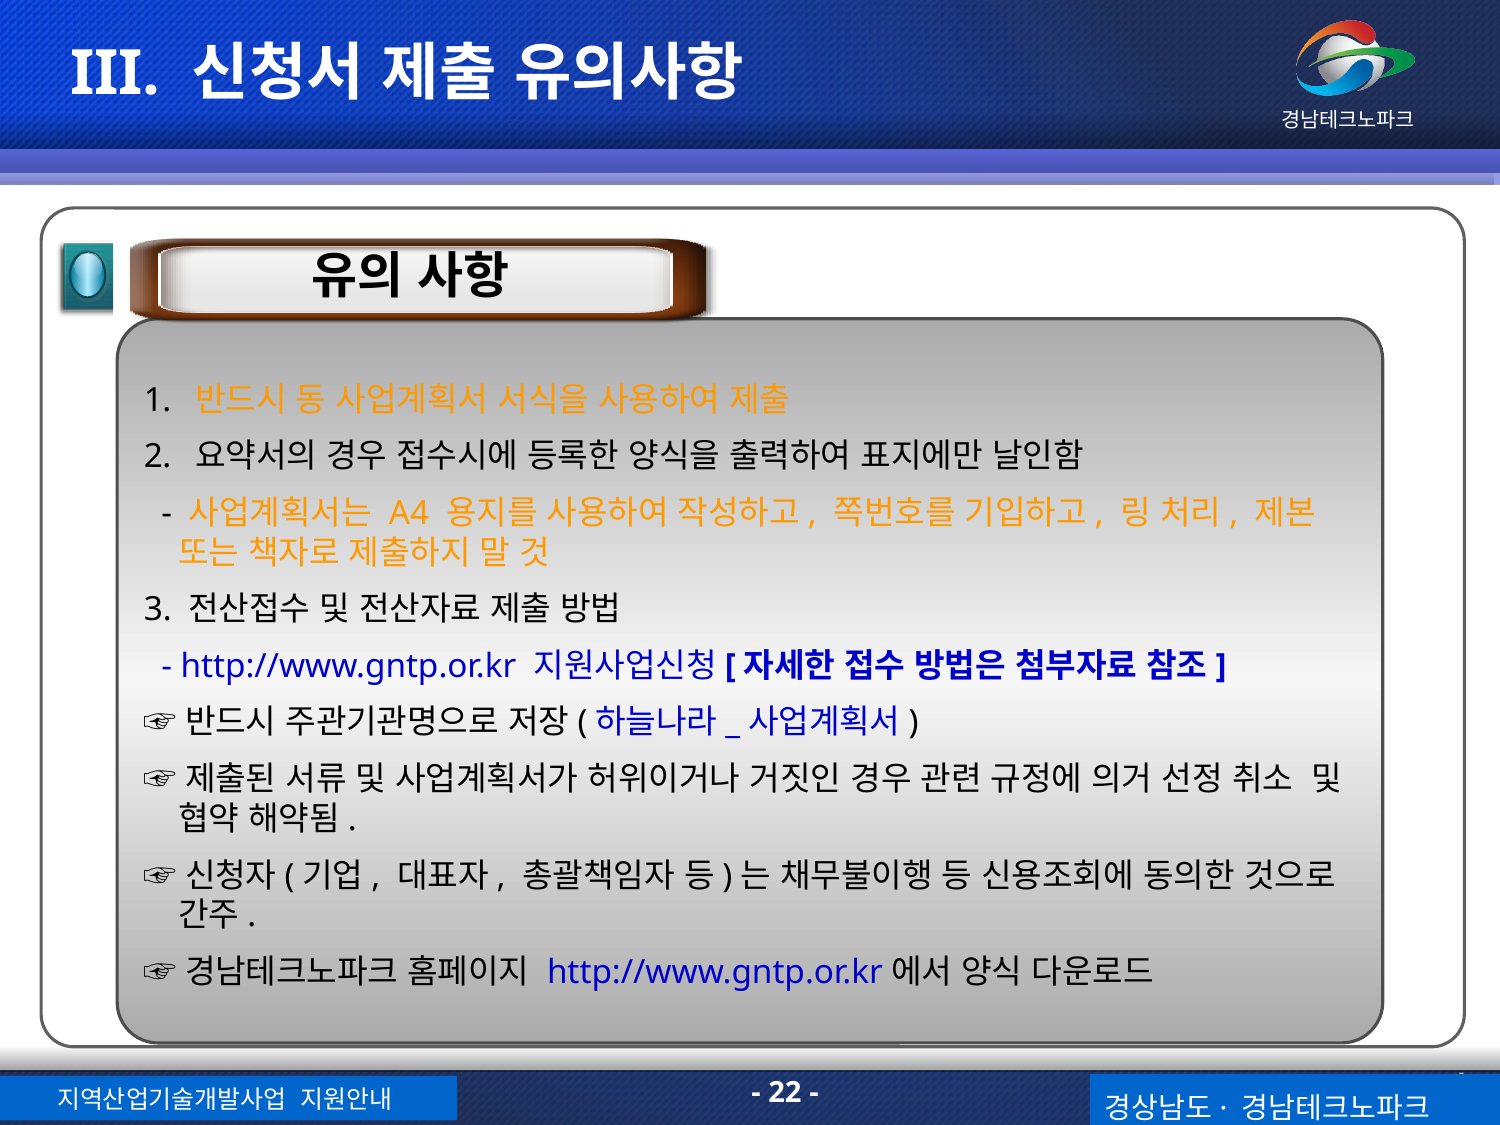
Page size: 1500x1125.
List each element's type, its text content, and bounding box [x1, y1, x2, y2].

picture [0, 0, 1500, 148]
picture [0, 1071, 1500, 1125]
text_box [52, 231, 727, 366]
text_box 반드시 동 사업계획서 서식을 사용하여 제출 요약서의 경우 접수시에 등록한 양식을 출력하여 표지에만 날인함 - 사업계획서는 A4 용지를 사용하여 작성하고, 쪽번호를 기입하고, 링 처리, 제본 또는 책자로 제출하지 말 것 3. 전산접수 및 전산자료 제출 방법 - http://www.gntp.or.kr 지원사업신청[자세한 접수 방법은 첨부자료 참조] ☞반드시 주관기관명으로 저장(하늘나라_사업계획서) ☞제출된 서류 및 사업계획서가 허위이거나 거짓인 경우 관련 규정에 의거 선정 취소 및 협약 해약됨. ☞신청자(기업, 대표자, 총괄책임자 등)는 채무불이행 등 신용조회에 동의한 것으로 간주. ☞경남테크노파크 홈페이지 http://www.gntp.or.kr에서 양식 다운로드 [117, 318, 1383, 1043]
text_box III. 신청서 제출 유의사항 [55, 24, 1131, 115]
text_box [41, 207, 1465, 1047]
text_box [549, 422, 1057, 471]
